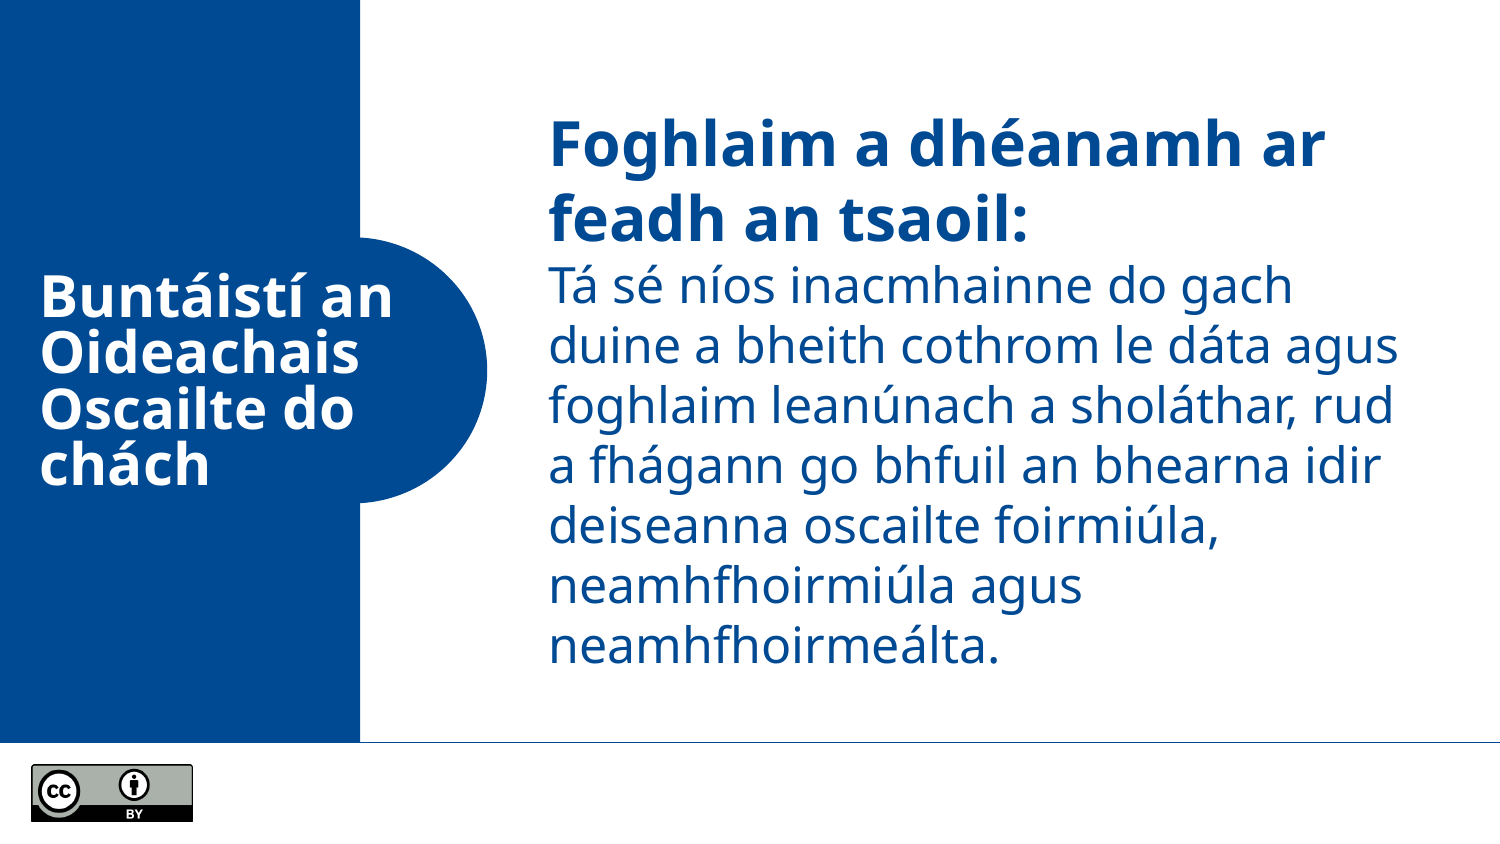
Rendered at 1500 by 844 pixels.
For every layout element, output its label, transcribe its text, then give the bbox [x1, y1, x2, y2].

text_box Foghlaim a dhéanamh ar feadh an tsaoil: Tá sé níos inacmhainne do gach duine a bheith cothrom le dáta agus foghlaim leanúnach a sholáthar, rud a fhágann go bhfuil an bhearna idir deiseanna oscailte foirmiúla, neamhfhoirmiúla agus neamhfhoirmeálta. [533, 88, 1444, 689]
picture [31, 764, 193, 822]
text_box [0, 0, 361, 742]
text_box Buntáistí an Oideachais Oscailte do chách [24, 258, 412, 513]
text_box [280, 237, 488, 490]
text_box [0, 750, 1500, 844]
